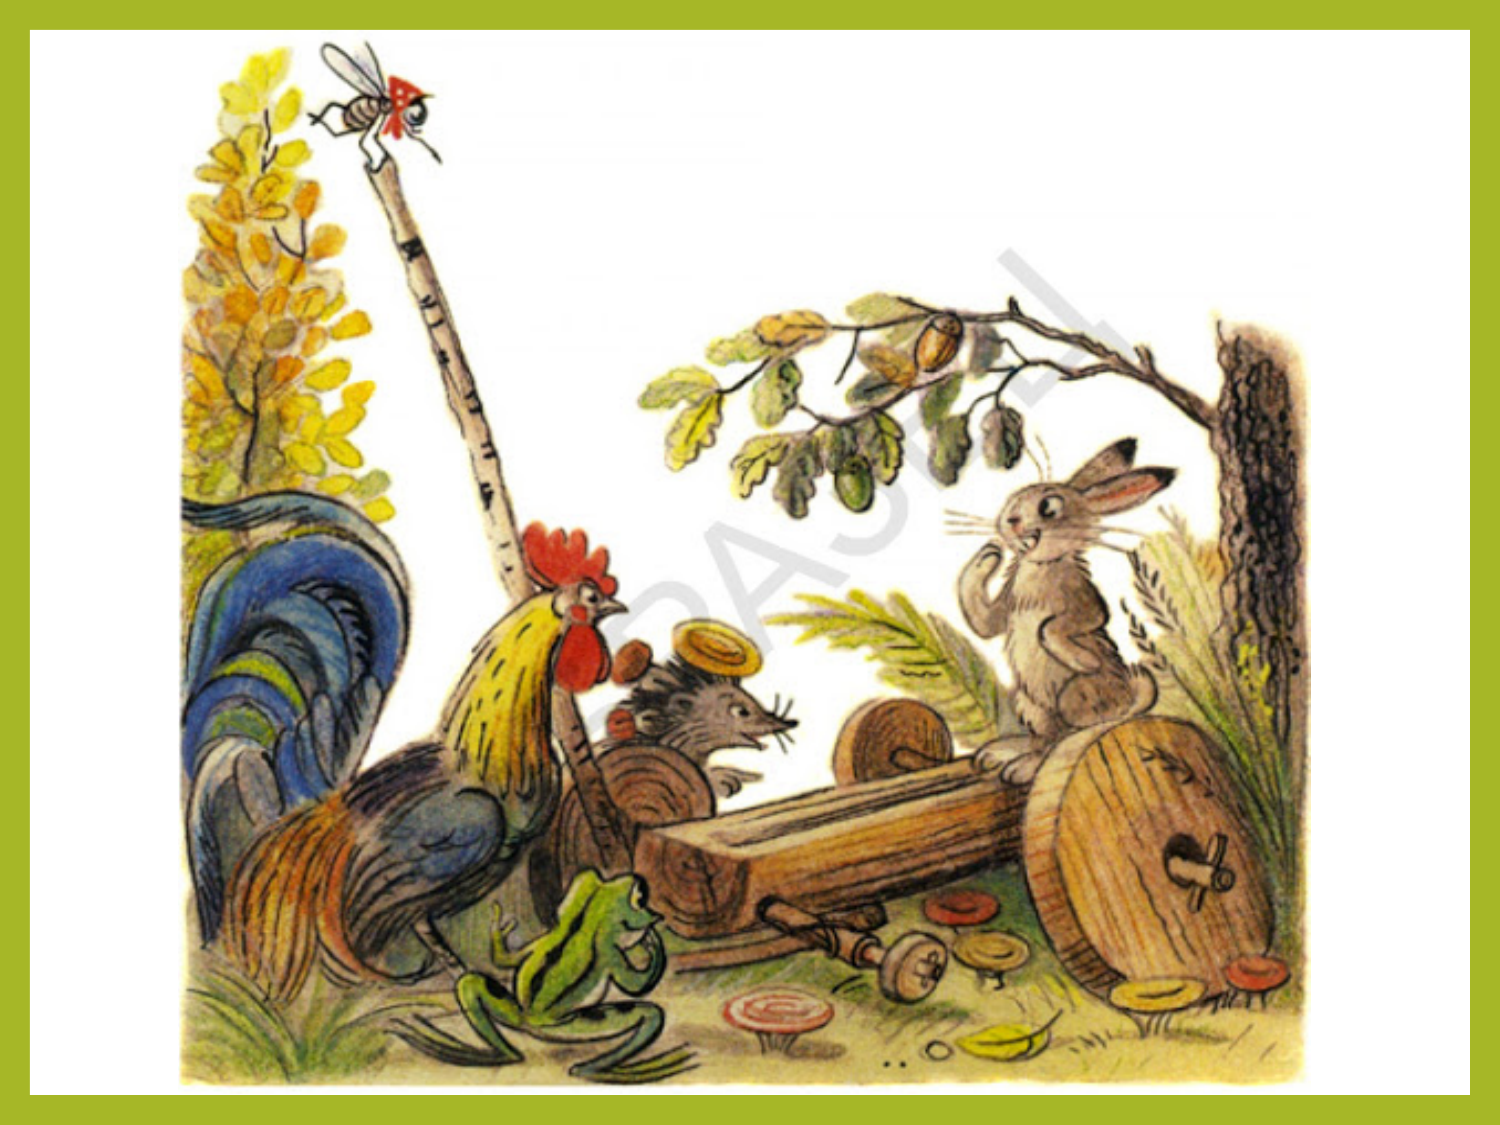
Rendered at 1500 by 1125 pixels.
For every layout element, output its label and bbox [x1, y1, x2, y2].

picture [178, 30, 1311, 1095]
